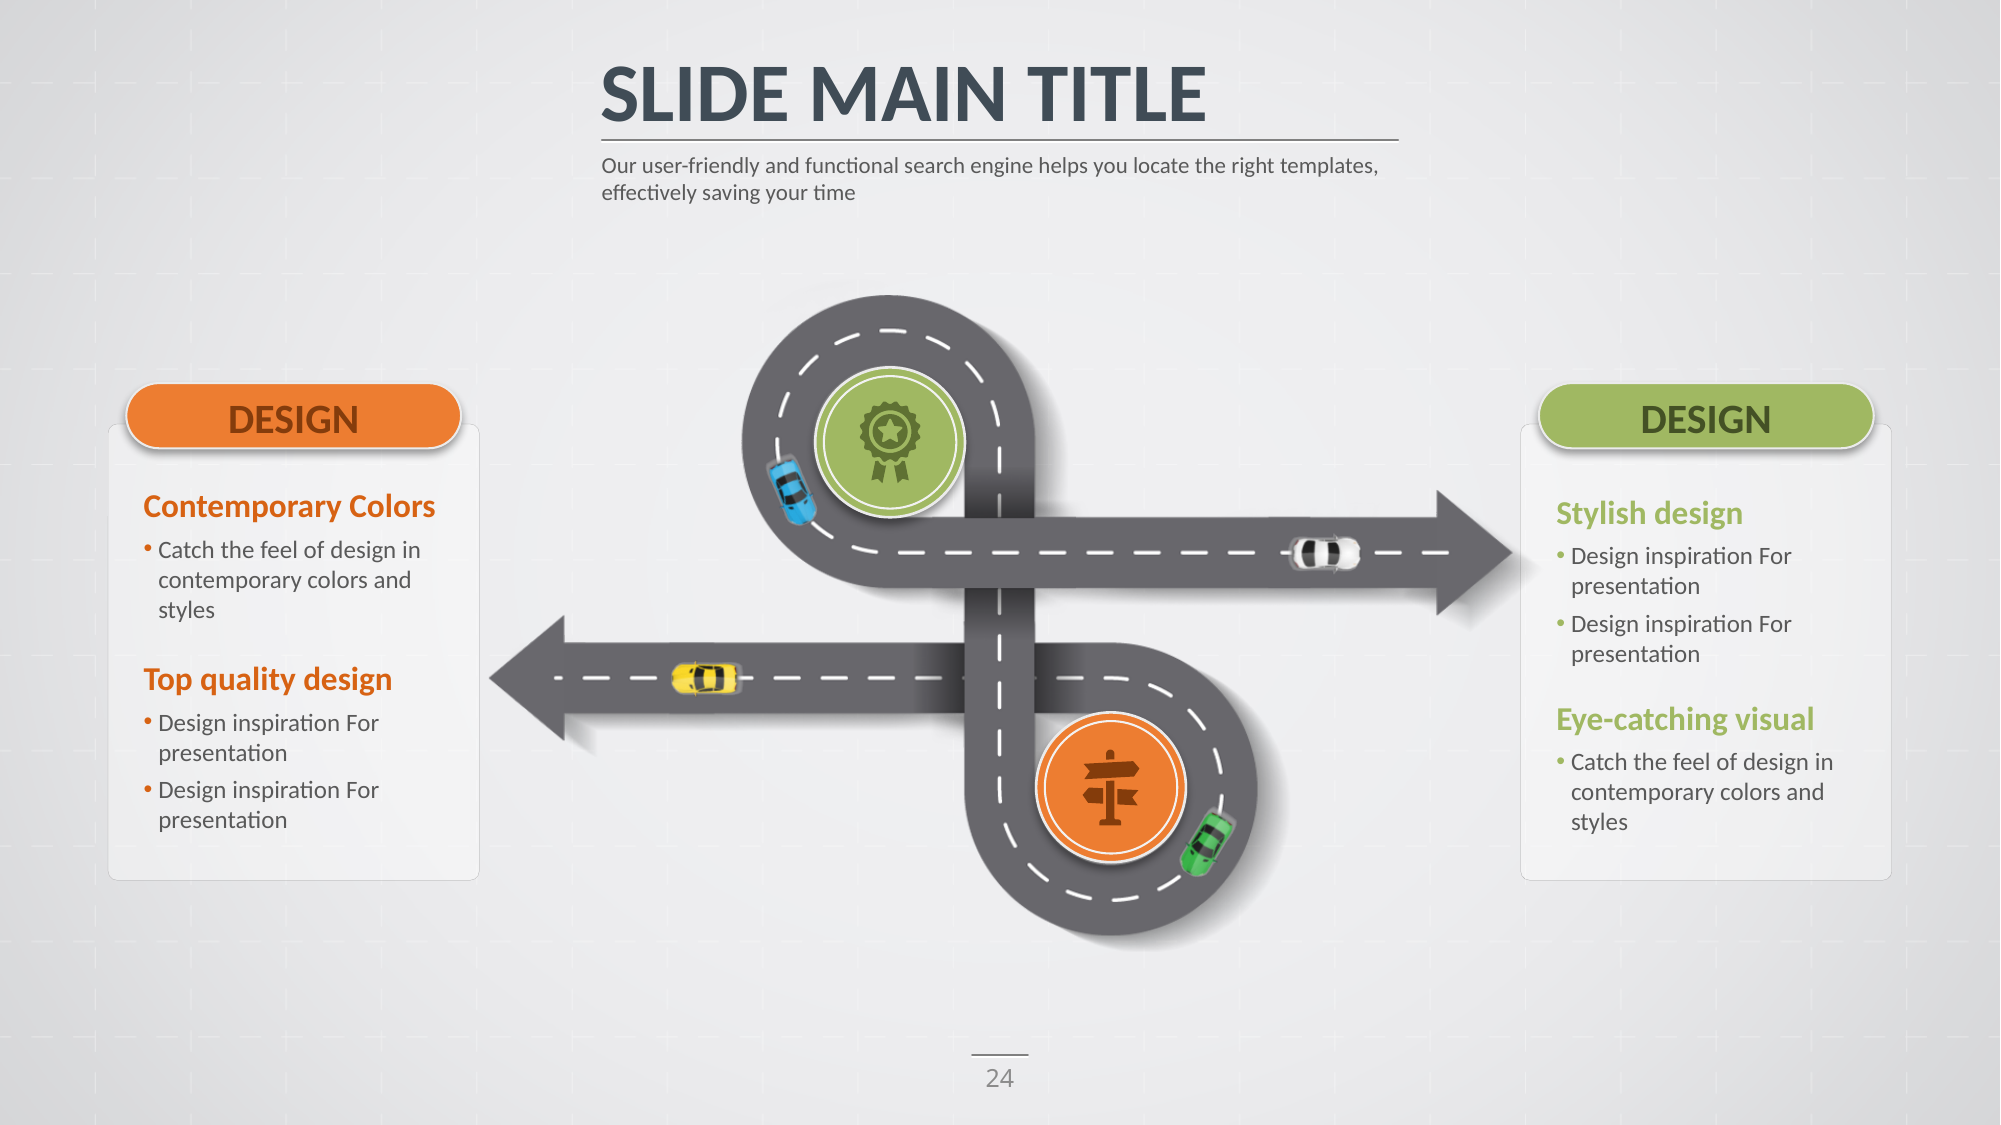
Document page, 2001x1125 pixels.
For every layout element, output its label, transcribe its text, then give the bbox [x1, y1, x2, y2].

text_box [815, 367, 965, 518]
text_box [1541, 689, 1875, 845]
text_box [128, 476, 462, 632]
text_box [128, 649, 462, 843]
slide_number 24 [923, 1049, 1077, 1110]
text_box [108, 383, 439, 881]
picture [0, 0, 2000, 1125]
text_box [1541, 483, 1875, 676]
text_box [585, 30, 1415, 214]
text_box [1036, 712, 1186, 863]
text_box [1561, 383, 1892, 881]
